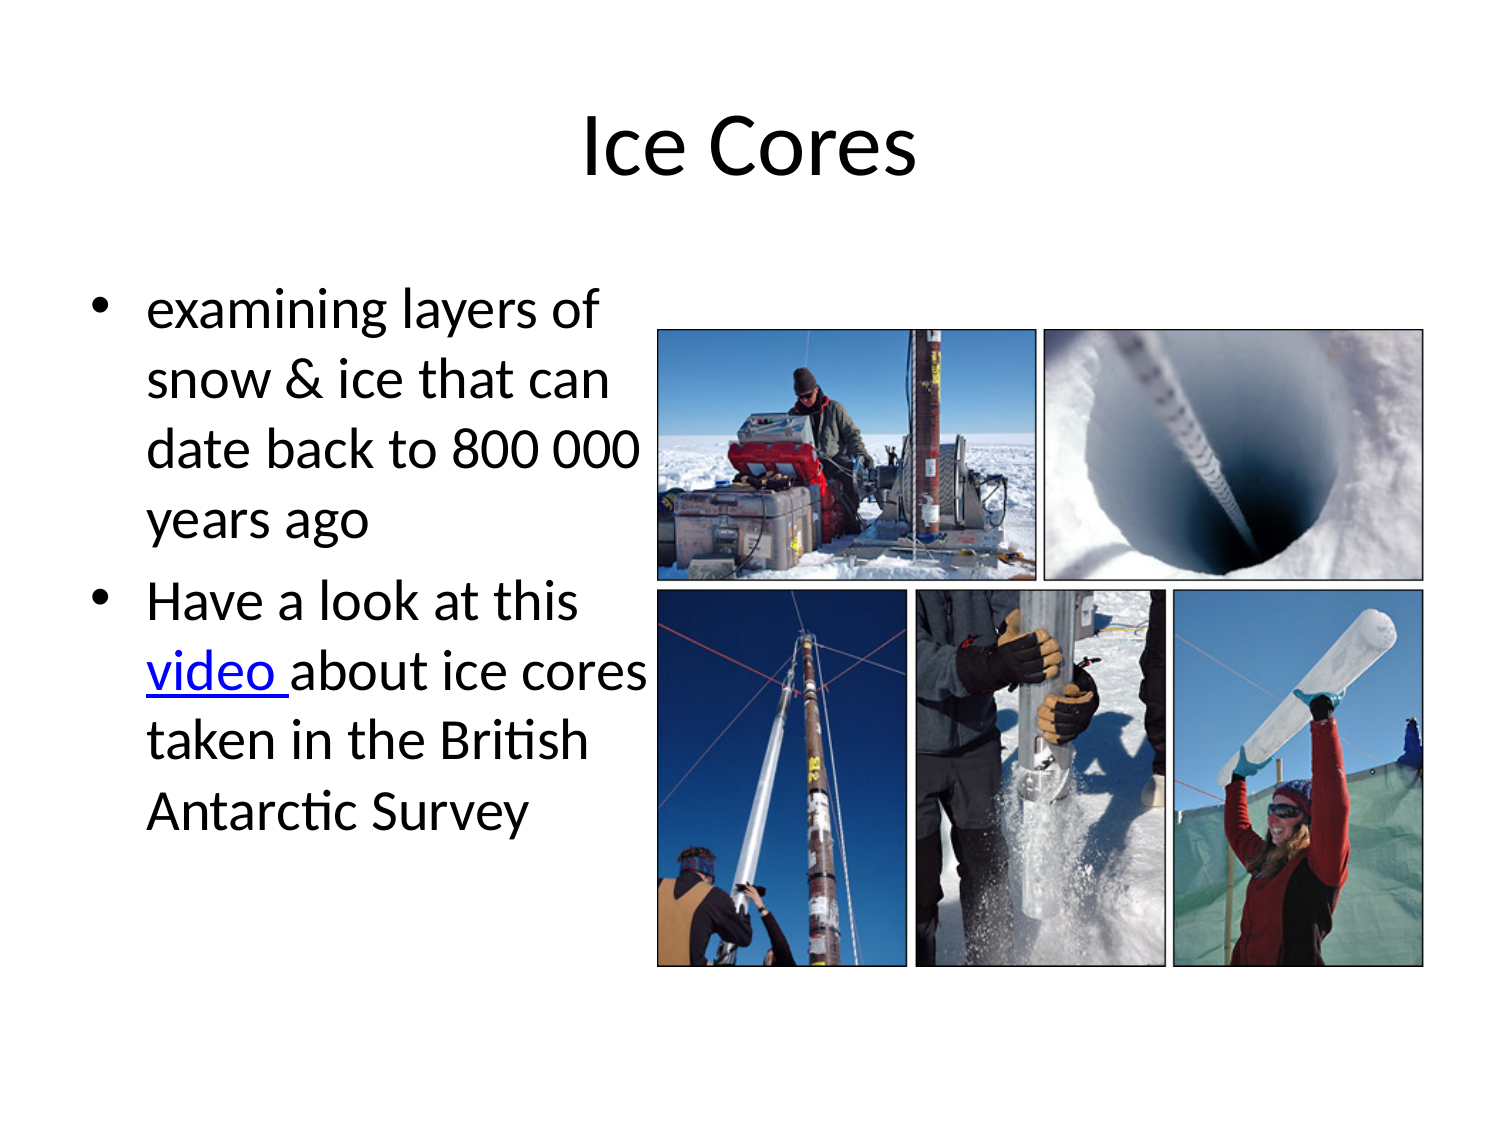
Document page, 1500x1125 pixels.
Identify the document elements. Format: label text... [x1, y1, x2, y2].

title Ice Cores [75, 45, 1425, 233]
list examining layers of snow & ice that can date back to 800 000 years ago Have a look at this video about ice cores taken in the British Antarctic Survey [75, 262, 651, 1005]
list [656, 232, 1426, 1064]
